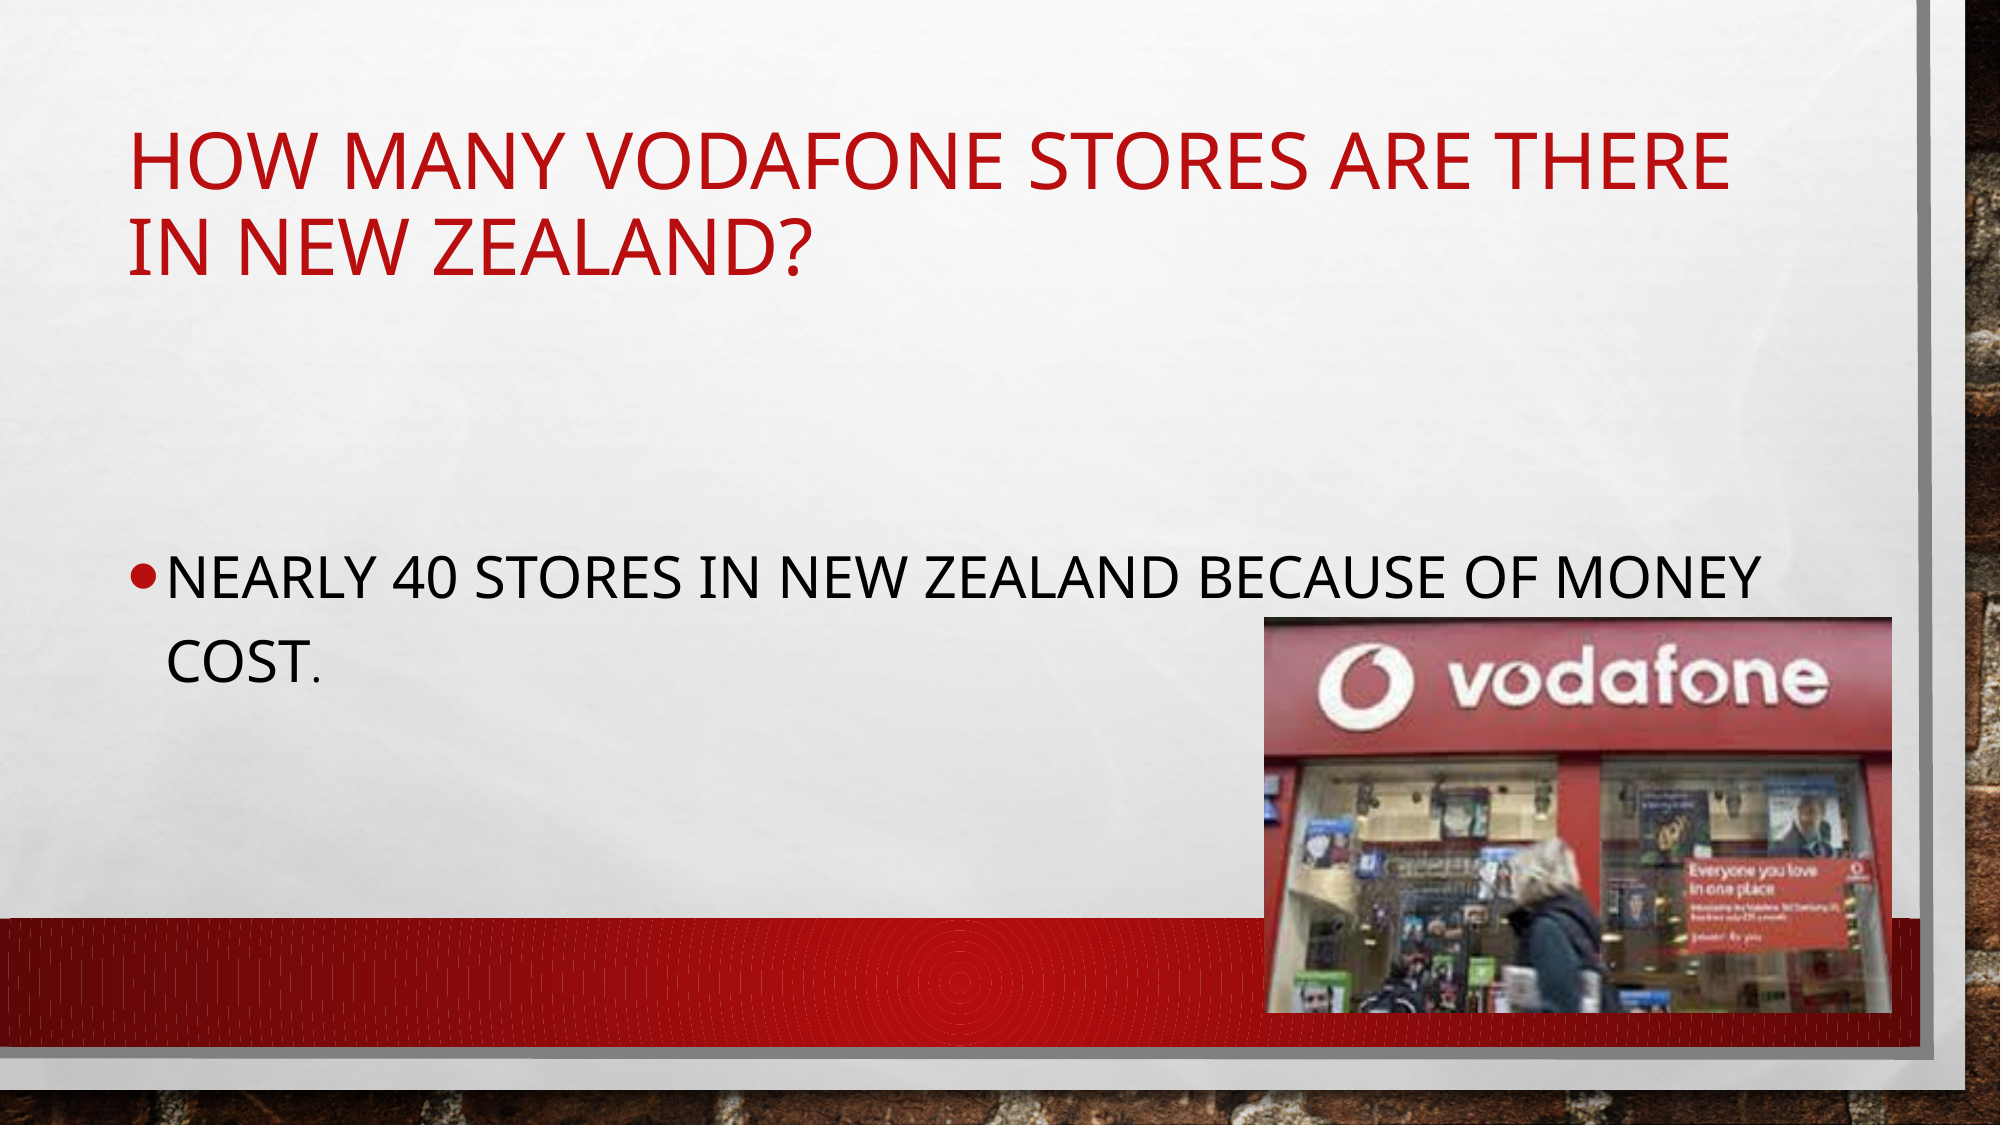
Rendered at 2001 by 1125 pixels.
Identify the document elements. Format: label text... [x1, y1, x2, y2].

picture [0, 0, 2000, 1125]
list Nearly 40 stores in new Zealand because of money cost. [112, 338, 1818, 882]
title How many Vodafone stores are there in new Zealand? [112, 112, 1818, 302]
picture [1264, 617, 1892, 1013]
